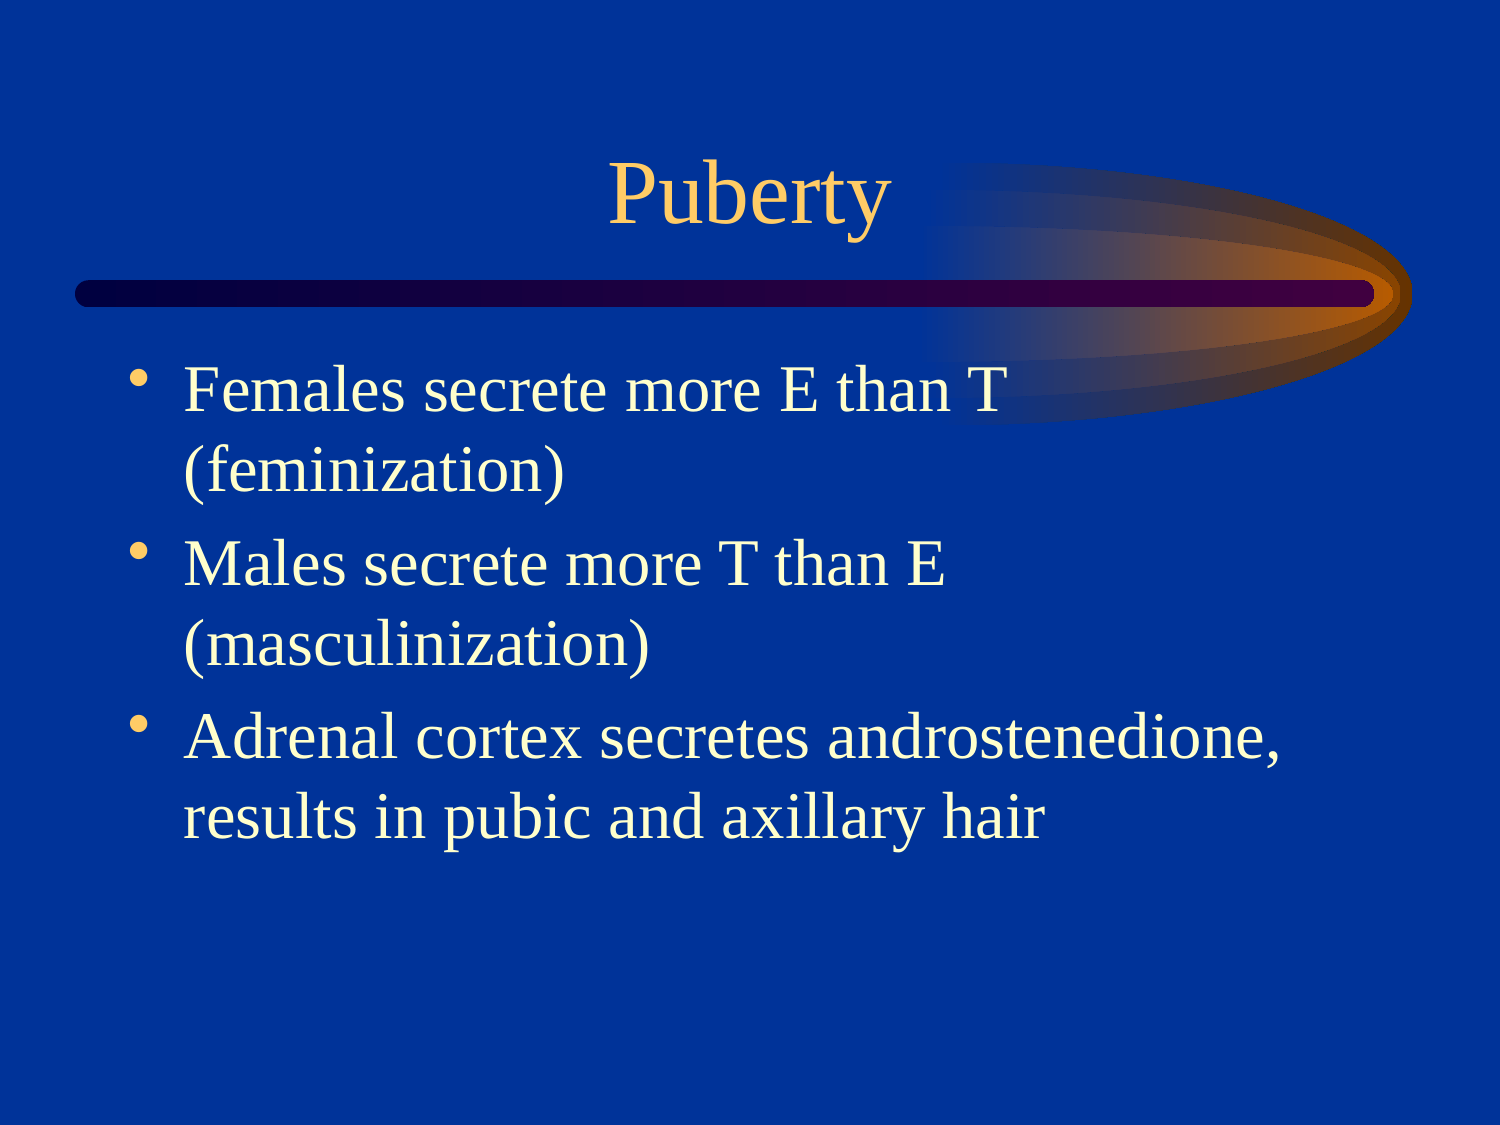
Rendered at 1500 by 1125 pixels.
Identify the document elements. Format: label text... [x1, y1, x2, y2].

title Puberty [112, 62, 1388, 251]
list Females secrete more E than T (feminization) Males secrete more T than E (masculinization) Adrenal cortex secretes androstenedione, results in pubic and axillary hair [112, 337, 1388, 1013]
